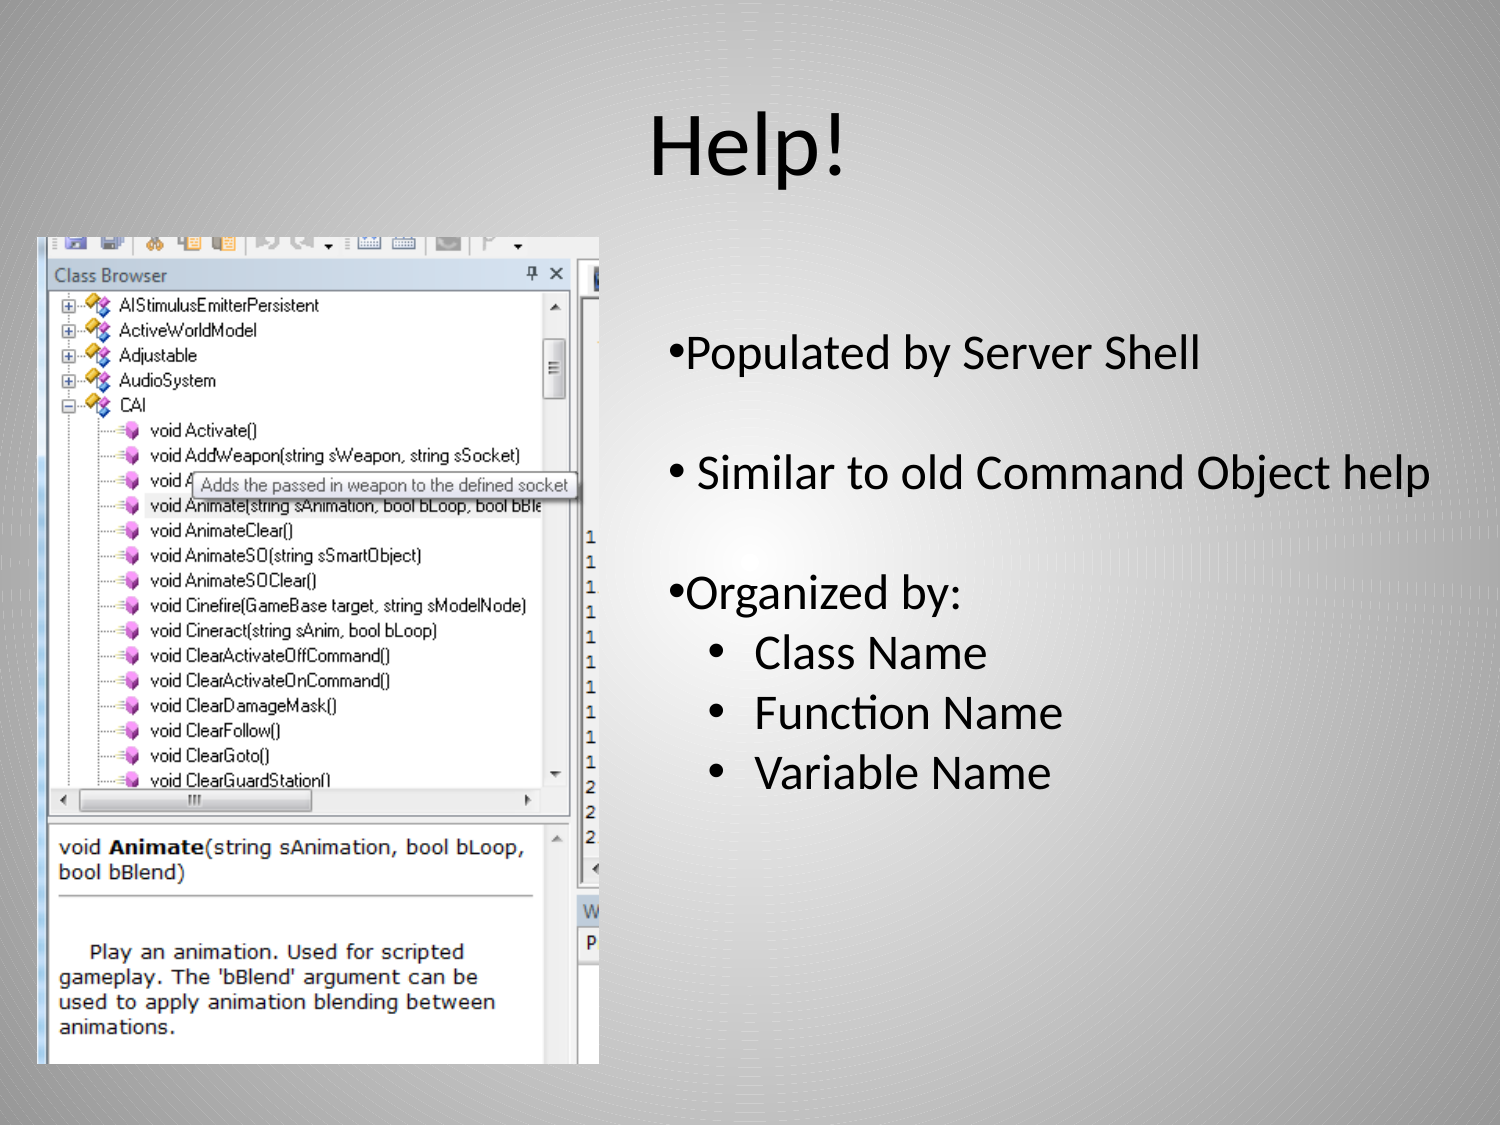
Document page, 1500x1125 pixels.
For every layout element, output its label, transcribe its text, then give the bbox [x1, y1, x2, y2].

picture [37, 237, 599, 1065]
text_box Populated by Server Shell Similar to old Command Object help Organized by: Class Name Function Name Variable Name [653, 312, 1447, 808]
title Help! [75, 45, 1425, 233]
